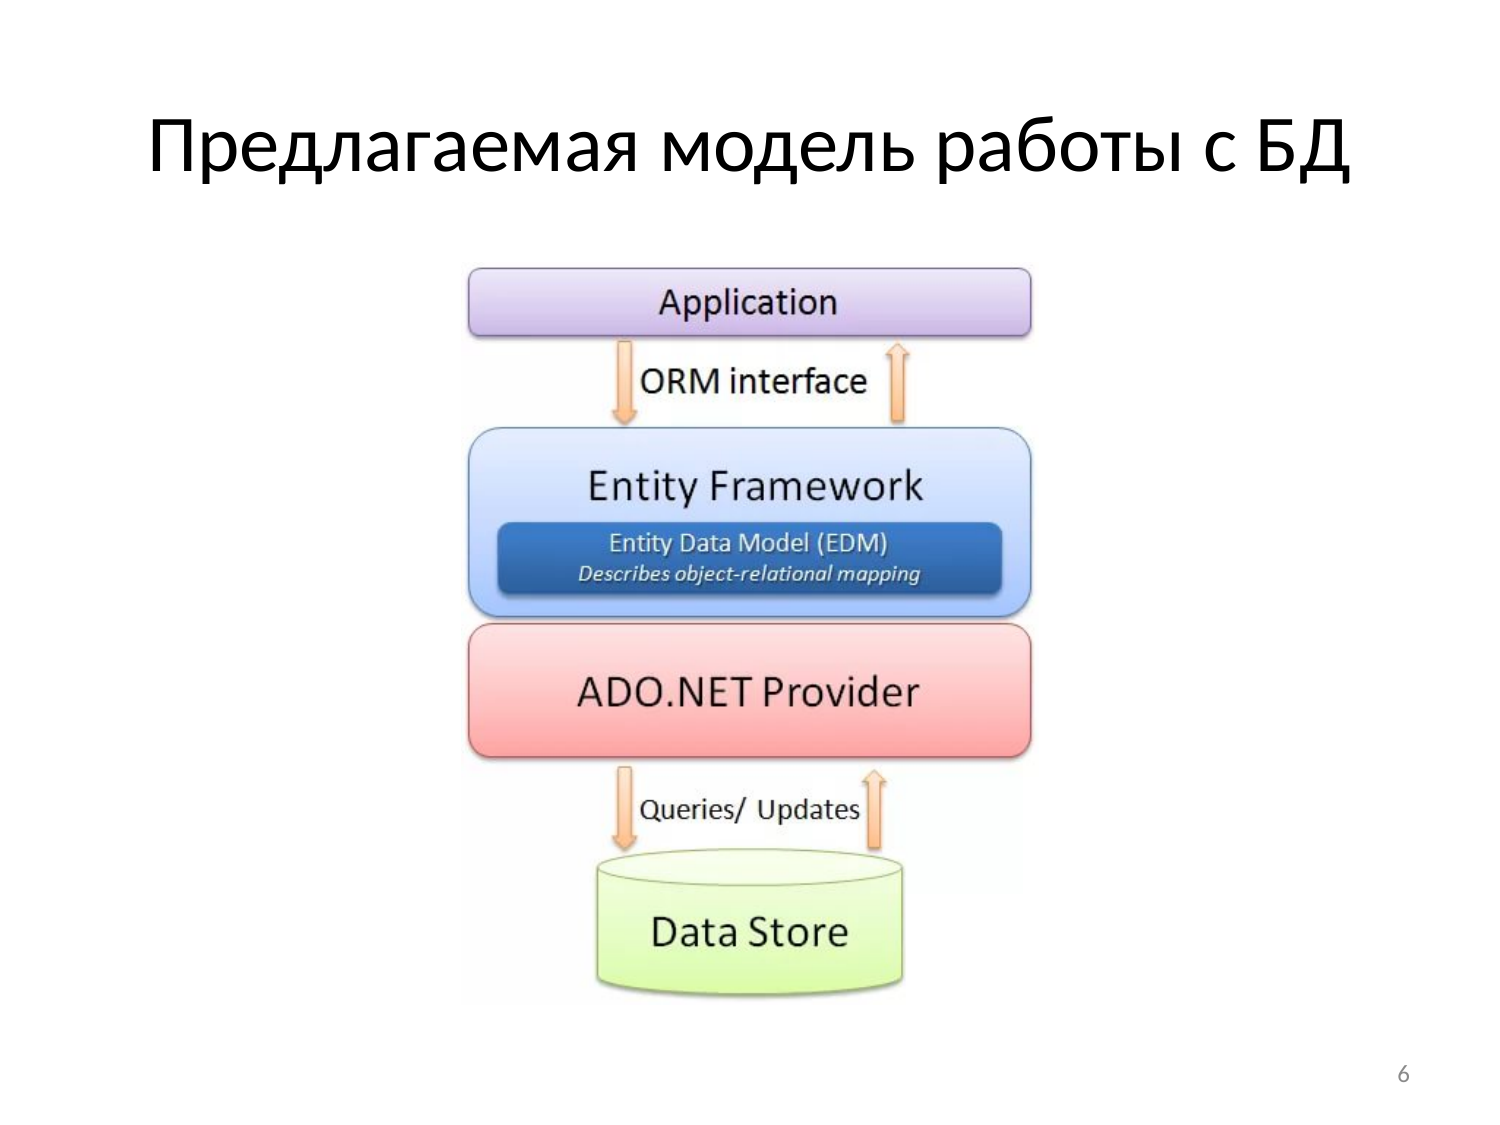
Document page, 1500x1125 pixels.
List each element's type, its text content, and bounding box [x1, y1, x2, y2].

title Предлагаемая модель работы с БД [75, 45, 1425, 233]
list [461, 262, 1039, 1006]
slide_number 6 [1074, 1042, 1425, 1103]
